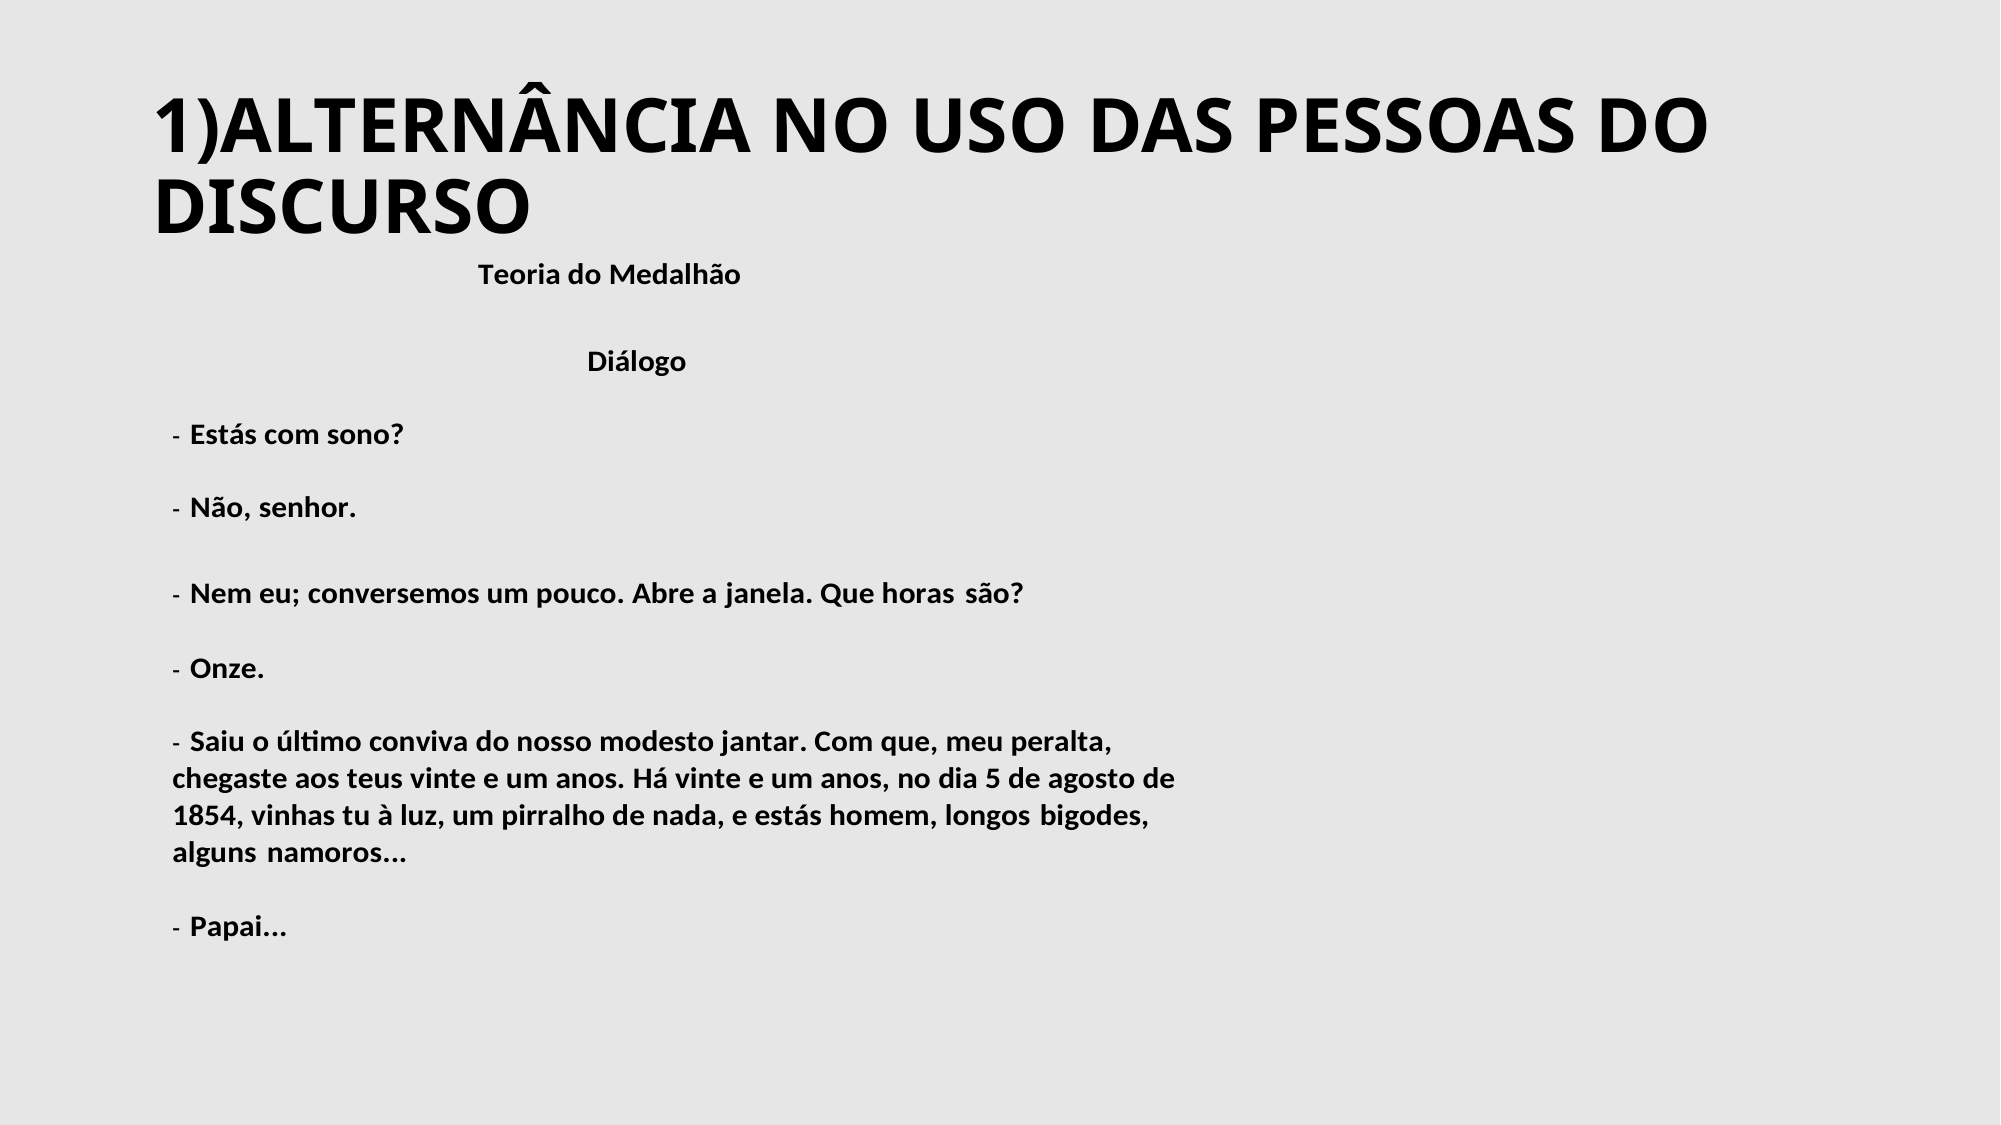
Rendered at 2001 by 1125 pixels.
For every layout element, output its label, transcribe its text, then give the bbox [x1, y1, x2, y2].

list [157, 256, 1272, 945]
title 1)ALTERNÂNCIA NO USO DAS PESSOAS DO DISCURSO [137, 59, 1863, 278]
